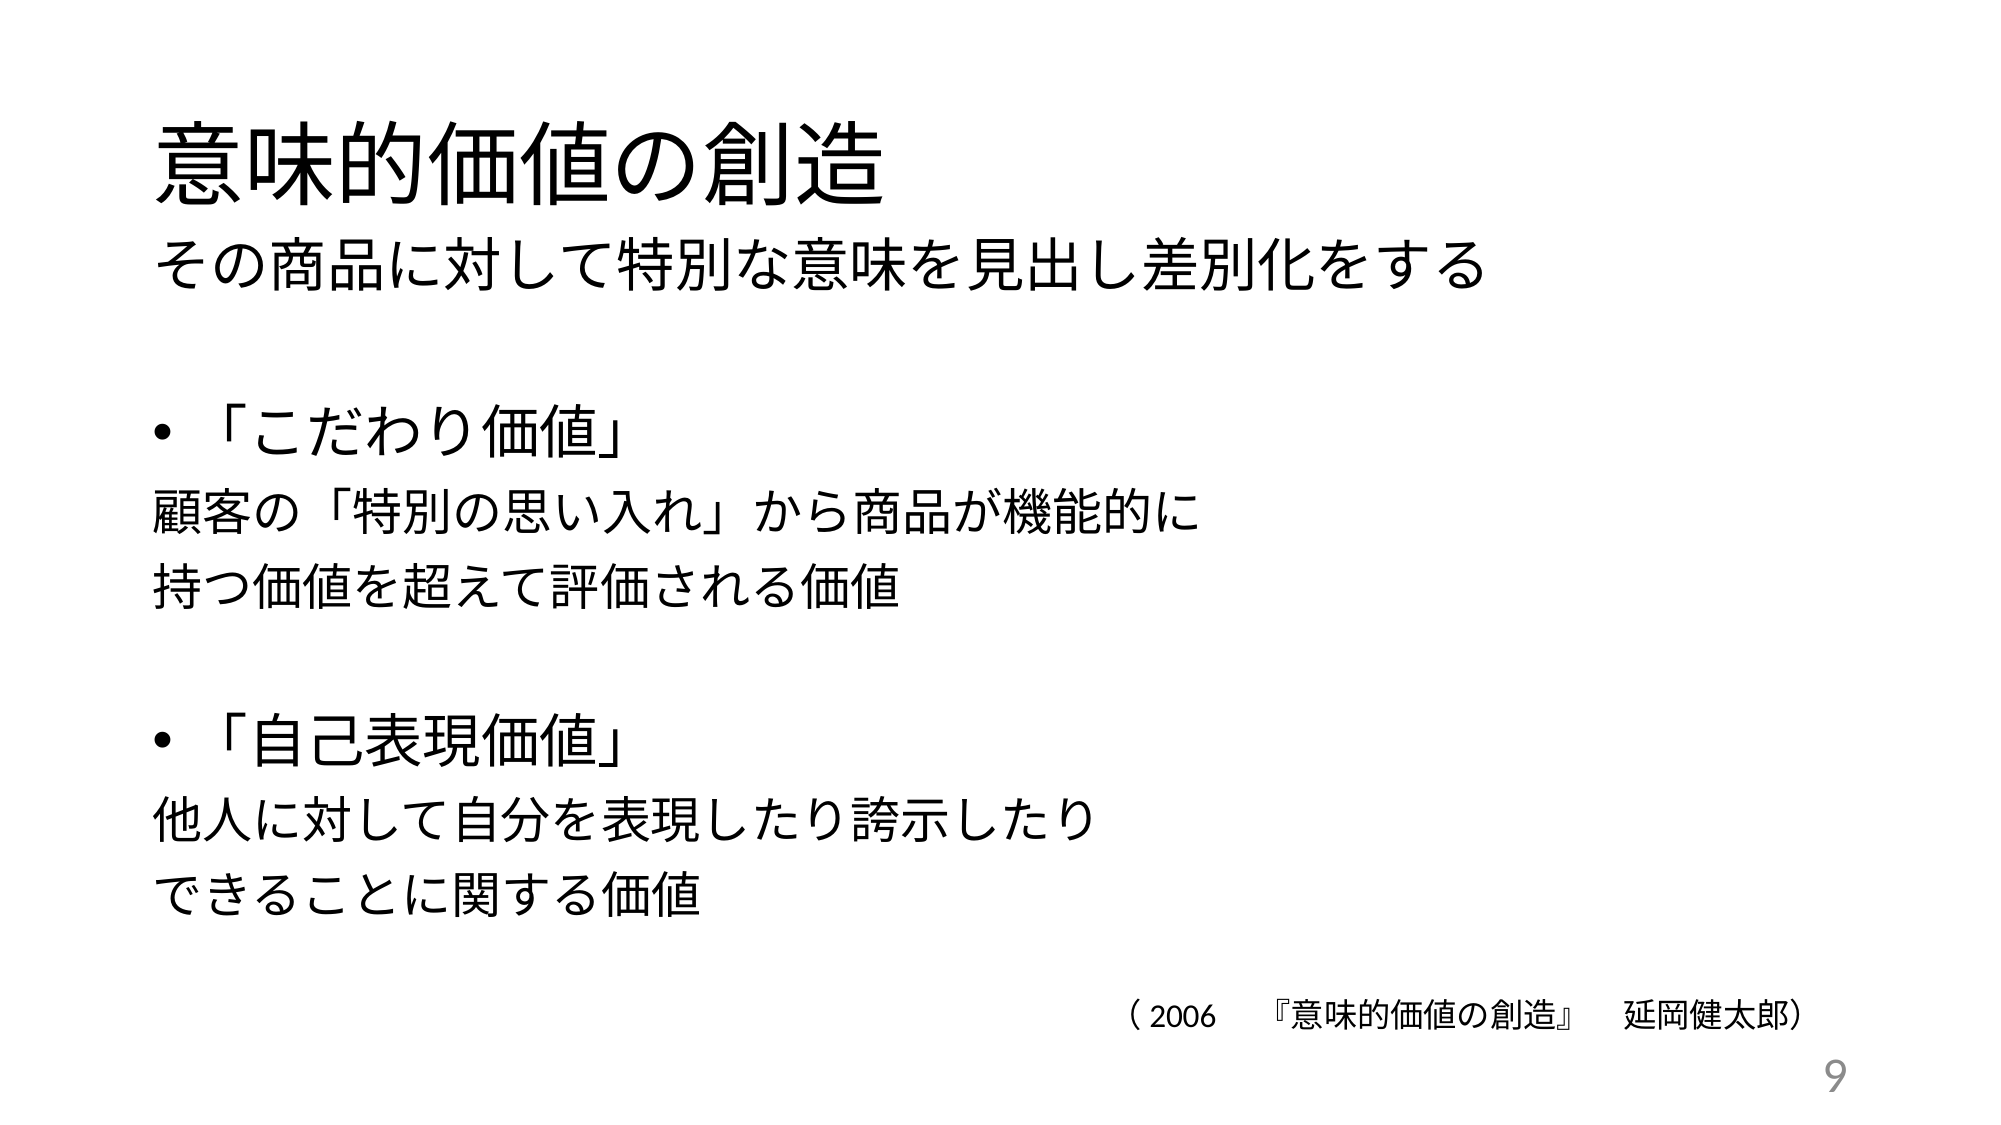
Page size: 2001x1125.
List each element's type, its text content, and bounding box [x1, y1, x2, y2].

title 意味的価値の創造 [137, 59, 1863, 228]
slide_number 9 [1412, 1042, 1863, 1103]
list その商品に対して特別な意味を見出し差別化をする 「こだわり価値」 顧客の「特別の思い入れ」から商品が機能的に 持つ価値を超えて評価される価値 「自己表現価値」 他人に対して自分を表現したり誇示したり できることに関する価値 [137, 228, 1863, 1103]
text_box （2006 『意味的価値の創造』 延岡健太郎） [1093, 987, 1922, 1042]
